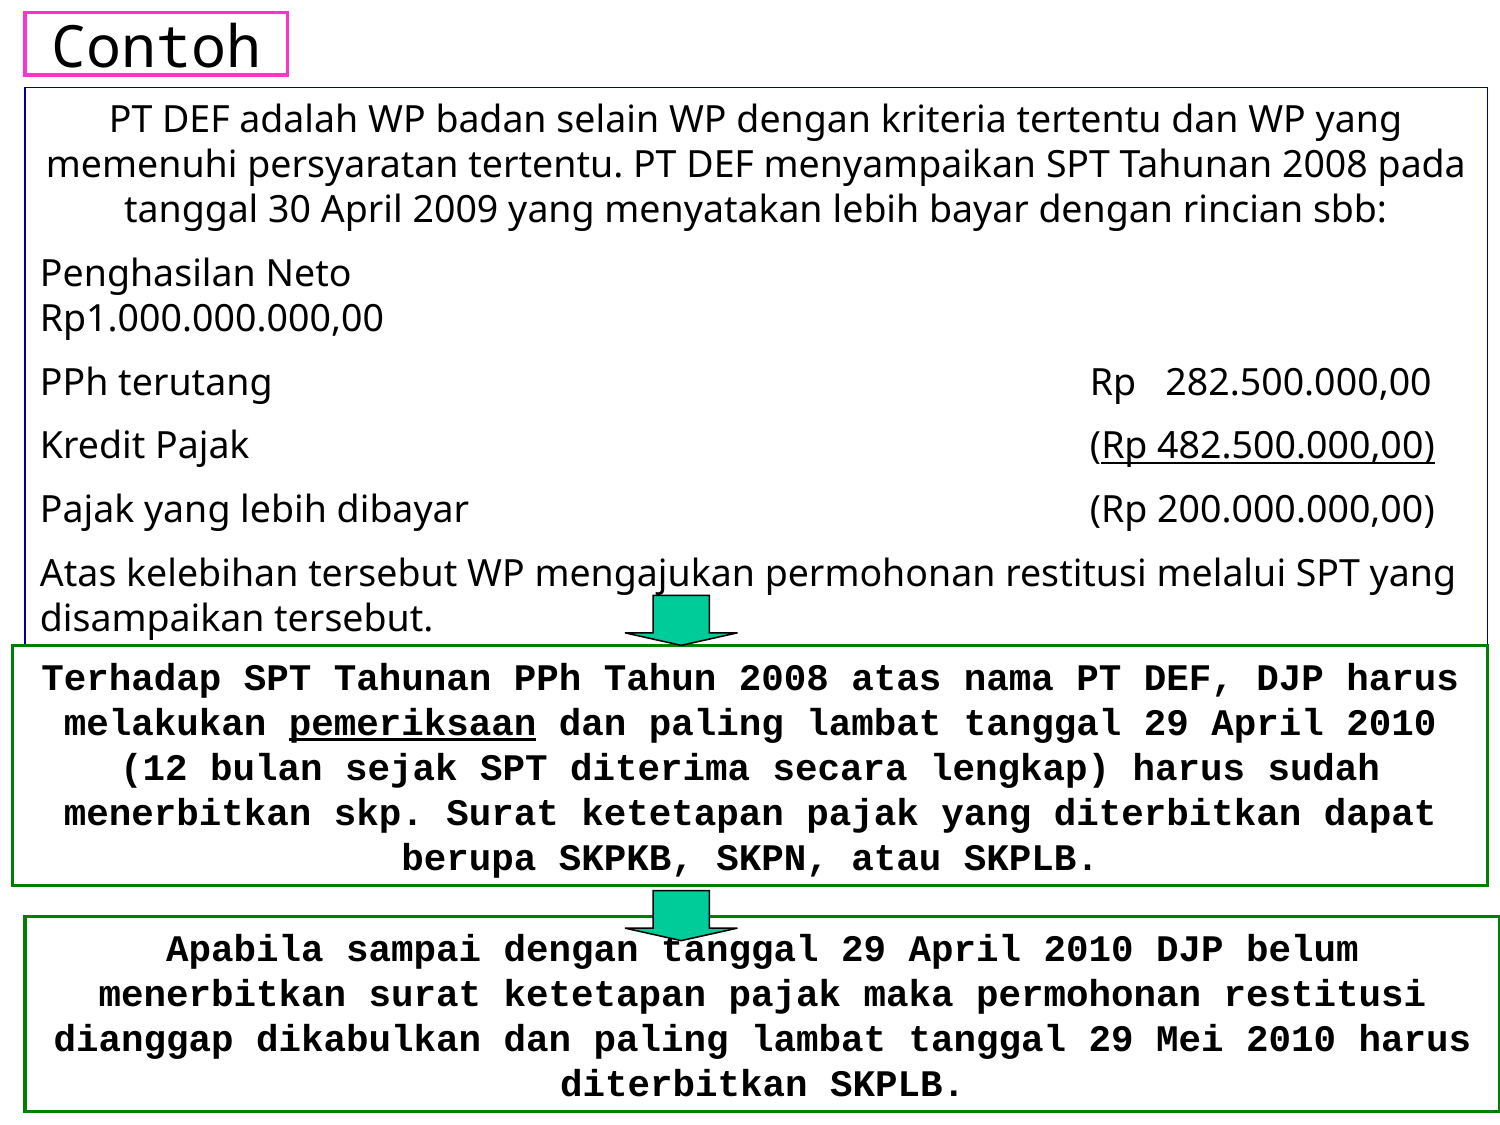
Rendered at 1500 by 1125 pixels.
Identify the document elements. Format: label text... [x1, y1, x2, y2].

text_box [624, 890, 738, 941]
text_box Terhadap SPT Tahunan PPh Tahun 2008 atas nama PT DEF, DJP harus melakukan pemeriksaan dan paling lambat tanggal 29 April 2010 (12 bulan sejak SPT diterima secara lengkap) harus sudah menerbitkan skp. Surat ketetapan pajak yang diterbitkan dapat berupa SKPKB, SKPN, atau SKPLB. [12, 645, 1488, 886]
text_box PT DEF adalah WP badan selain WP dengan kriteria tertentu dan WP yang memenuhi persyaratan tertentu. PT DEF menyampaikan SPT Tahunan 2008 pada tanggal 30 April 2009 yang menyatakan lebih bayar dengan rincian sbb: Penghasilan Neto Rp1.000.000.000,00 PPh terutang Rp 282.500.000,00 Kredit Pajak (Rp 482.500.000,00) Pajak yang lebih dibayar (Rp 200.000.000,00) Atas kelebihan tersebut WP mengajukan permohonan restitusi melalui SPT yang disampaikan tersebut. [24, 87, 1488, 645]
text_box Apabila sampai dengan tanggal 29 April 2010 DJP belum menerbitkan surat ketetapan pajak maka permohonan restitusi dianggap dikabulkan dan paling lambat tanggal 29 Mei 2010 harus diterbitkan SKPLB. [24, 916, 1500, 1112]
text_box [624, 595, 738, 646]
title Contoh [24, 12, 288, 76]
